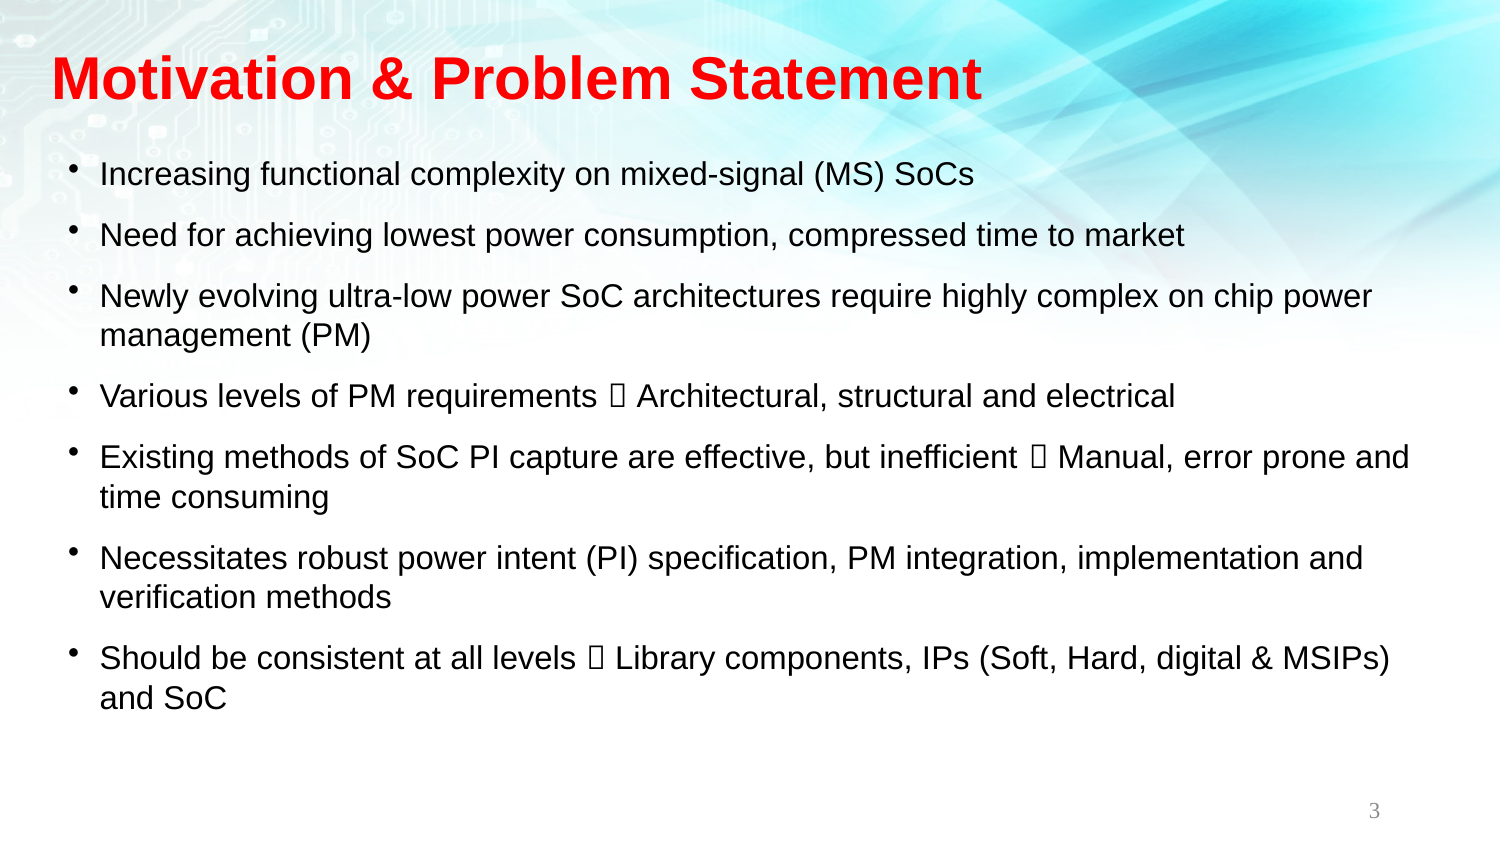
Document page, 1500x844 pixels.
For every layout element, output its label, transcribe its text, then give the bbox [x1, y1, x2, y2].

list Increasing functional complexity on mixed-signal (MS) SoCs Need for achieving lowest power consumption, compressed time to market Newly evolving ultra-low power SoC architectures require highly complex on chip power management (PM) Various levels of PM requirements  Architectural, structural and electrical Existing methods of SoC PI capture are effective, but inefficient  Manual, error prone and time consuming Necessitates robust power intent (PI) specification, PM integration, implementation and verification methods Should be consistent at all levels  Library components, IPs (Soft, Hard, digital & MSIPs) and SoC [54, 145, 1444, 724]
picture [0, 0, 1500, 633]
title Motivation & Problem Statement [38, 31, 1426, 132]
slide_number 3 [1075, 782, 1394, 836]
